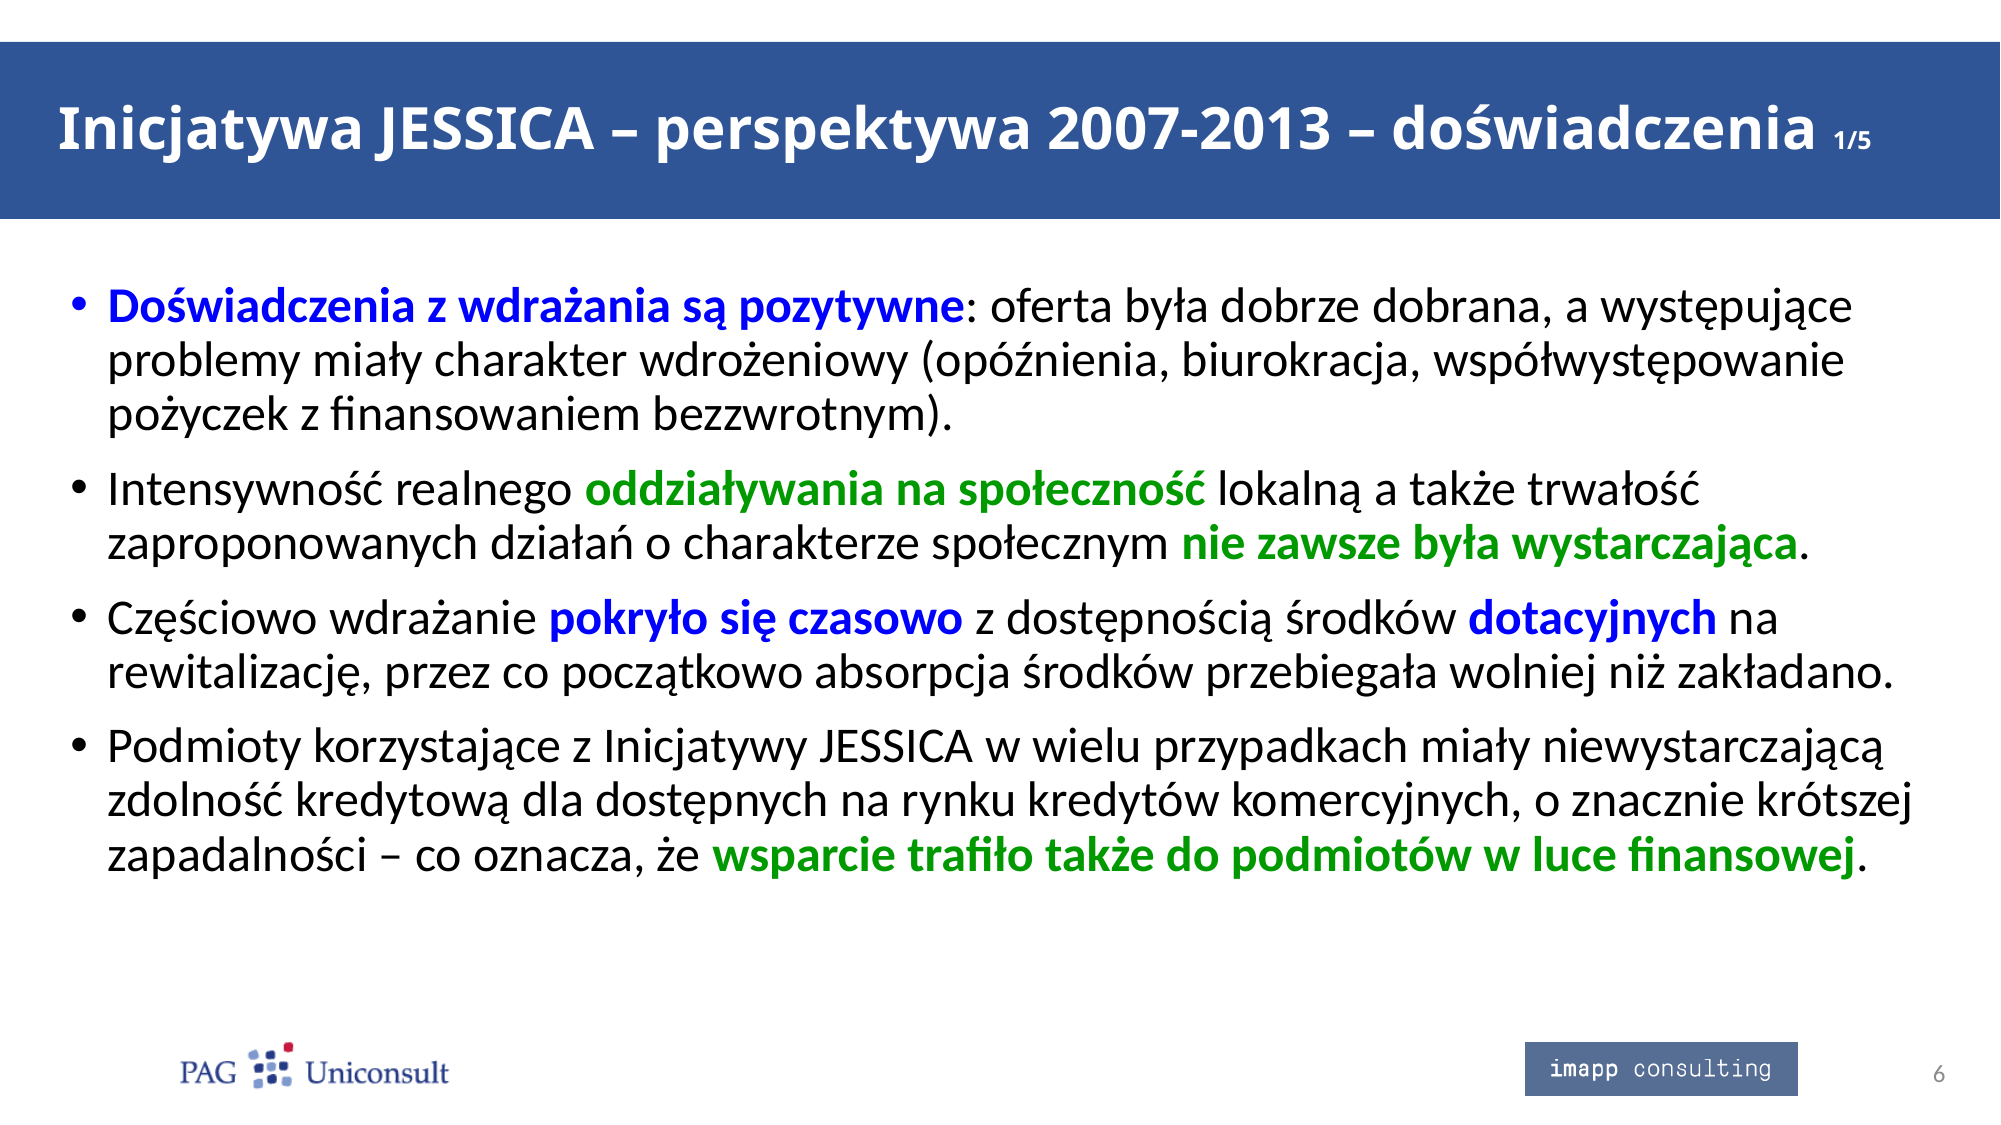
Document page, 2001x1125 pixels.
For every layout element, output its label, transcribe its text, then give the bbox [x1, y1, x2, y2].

picture [165, 1040, 475, 1113]
slide_number 6 [1862, 1042, 1961, 1103]
title Inicjatywa JESSICA – perspektywa 2007-2013 – doświadczenia 1/5 [0, 41, 2000, 219]
list Doświadczenia z wdrażania są pozytywne: oferta była dobrze dobrana, a występujące problemy miały charakter wdrożeniowy (opóźnienia, biurokracja, współwystępowanie pożyczek z finansowaniem bezzwrotnym). Intensywność realnego oddziaływania na społeczność lokalną a także trwałość zaproponowanych działań o charakterze społecznym nie zawsze była wystarczająca. Częściowo wdrażanie pokryło się czasowo z dostępnością środków dotacyjnych na rewitalizację, przez co początkowo absorpcja środków przebiegała wolniej niż zakładano. Podmioty korzystające z Inicjatywy JESSICA w wielu przypadkach miały niewystarczającą zdolność kredytową dla dostępnych na rynku kredytów komercyjnych, o znacznie krótszej zapadalności – co oznacza, że wsparcie trafiło także do podmiotów w luce finansowej. [55, 271, 1961, 950]
